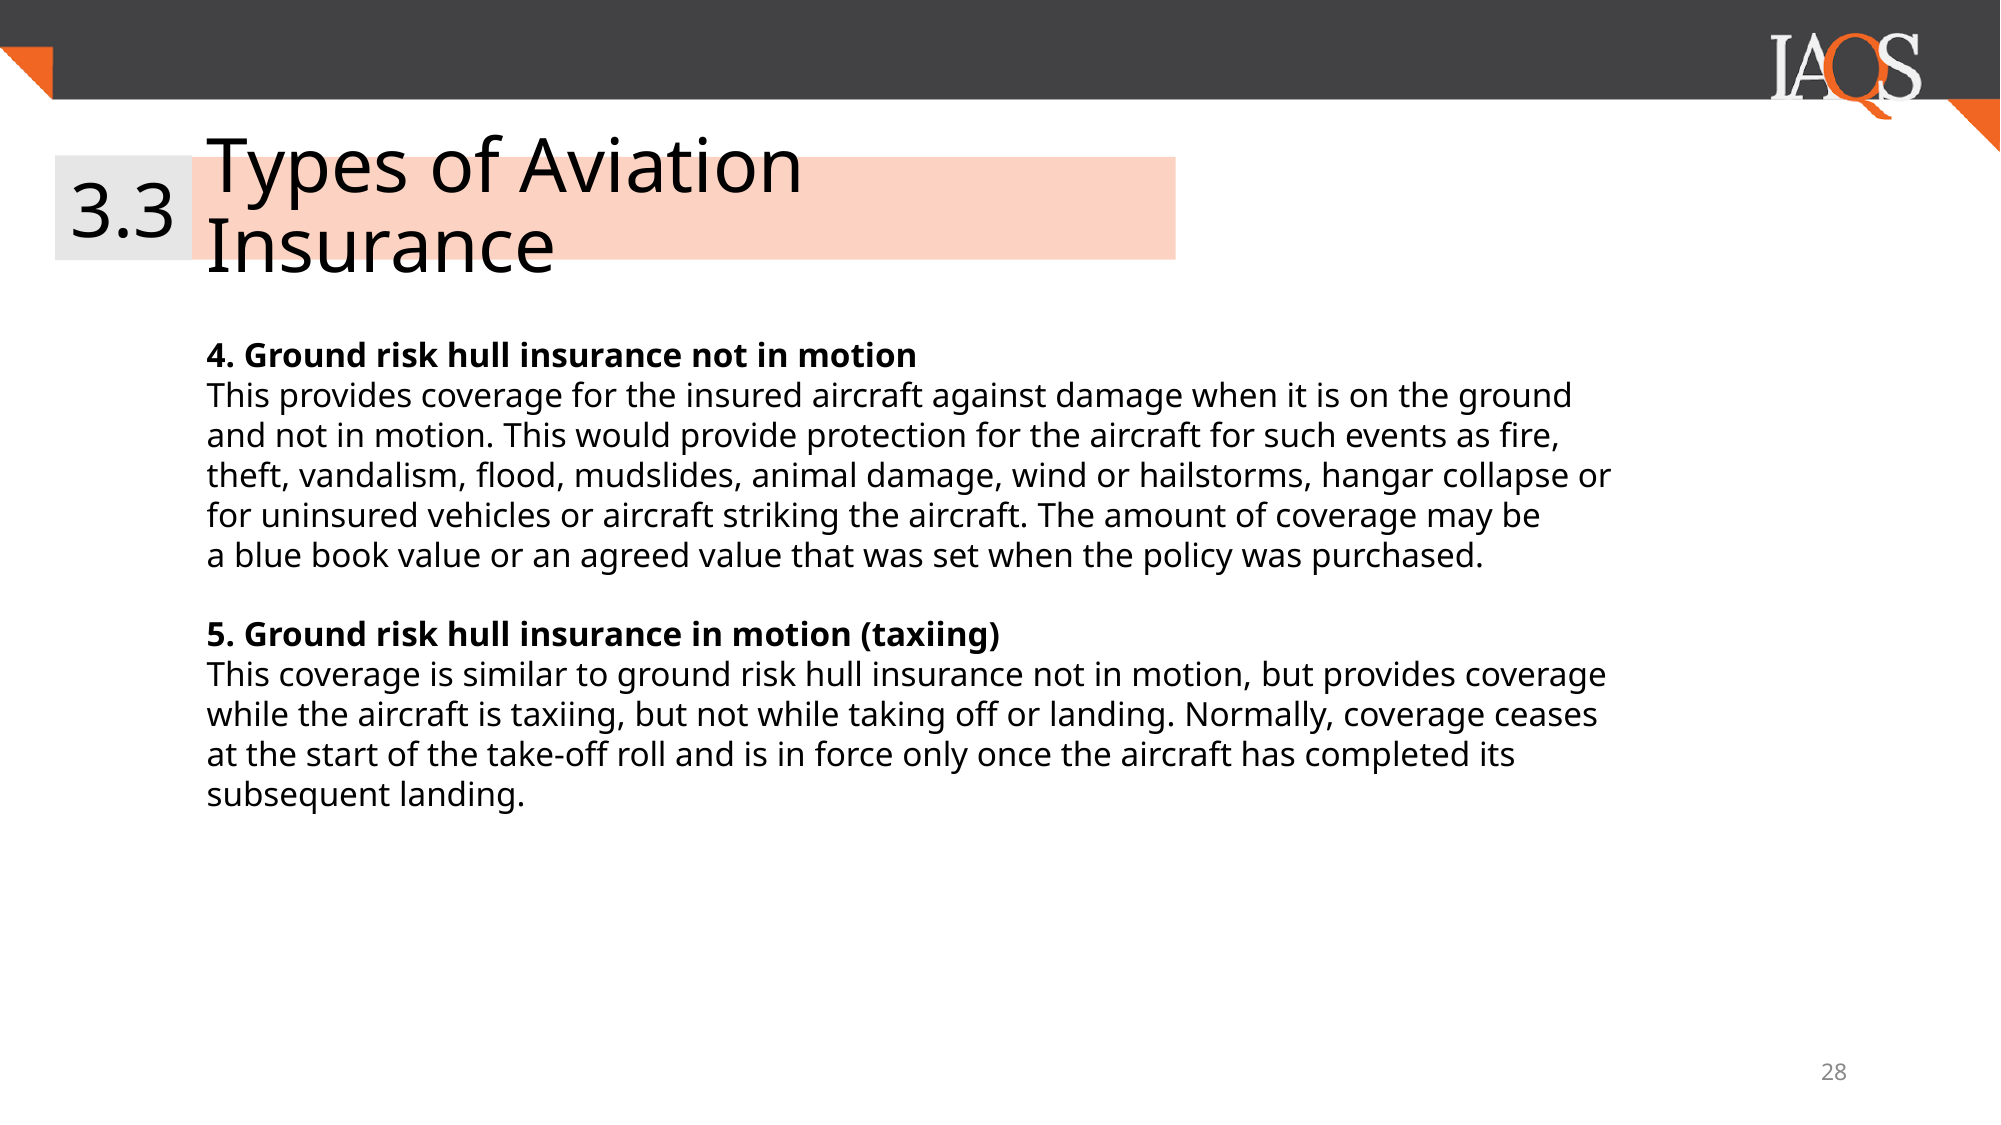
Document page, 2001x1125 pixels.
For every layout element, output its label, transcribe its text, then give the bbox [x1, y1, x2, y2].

title Types of Aviation Insurance [192, 156, 1176, 260]
text_box 3.3 [55, 155, 192, 261]
text_box 4. Ground risk hull insurance not in motion This provides coverage for the insured aircraft against damage when it is on the ground and not in motion. This would provide protection for the aircraft for such events as fire, theft, vandalism, flood, mudslides, animal damage, wind or hailstorms, hangar collapse or for uninsured vehicles or aircraft striking the aircraft. The amount of coverage may be a blue book value or an agreed value that was set when the policy was purchased. 5. Ground risk hull insurance in motion (taxiing) This coverage is similar to ground risk hull insurance not in motion, but provides coverage while the aircraft is taxiing, but not while taking off or landing. Normally, coverage ceases at the start of the take-off roll and is in force only once the aircraft has completed its subsequent landing. [191, 326, 1641, 821]
picture [0, 0, 2000, 152]
slide_number ‹#› [1412, 1042, 1863, 1103]
